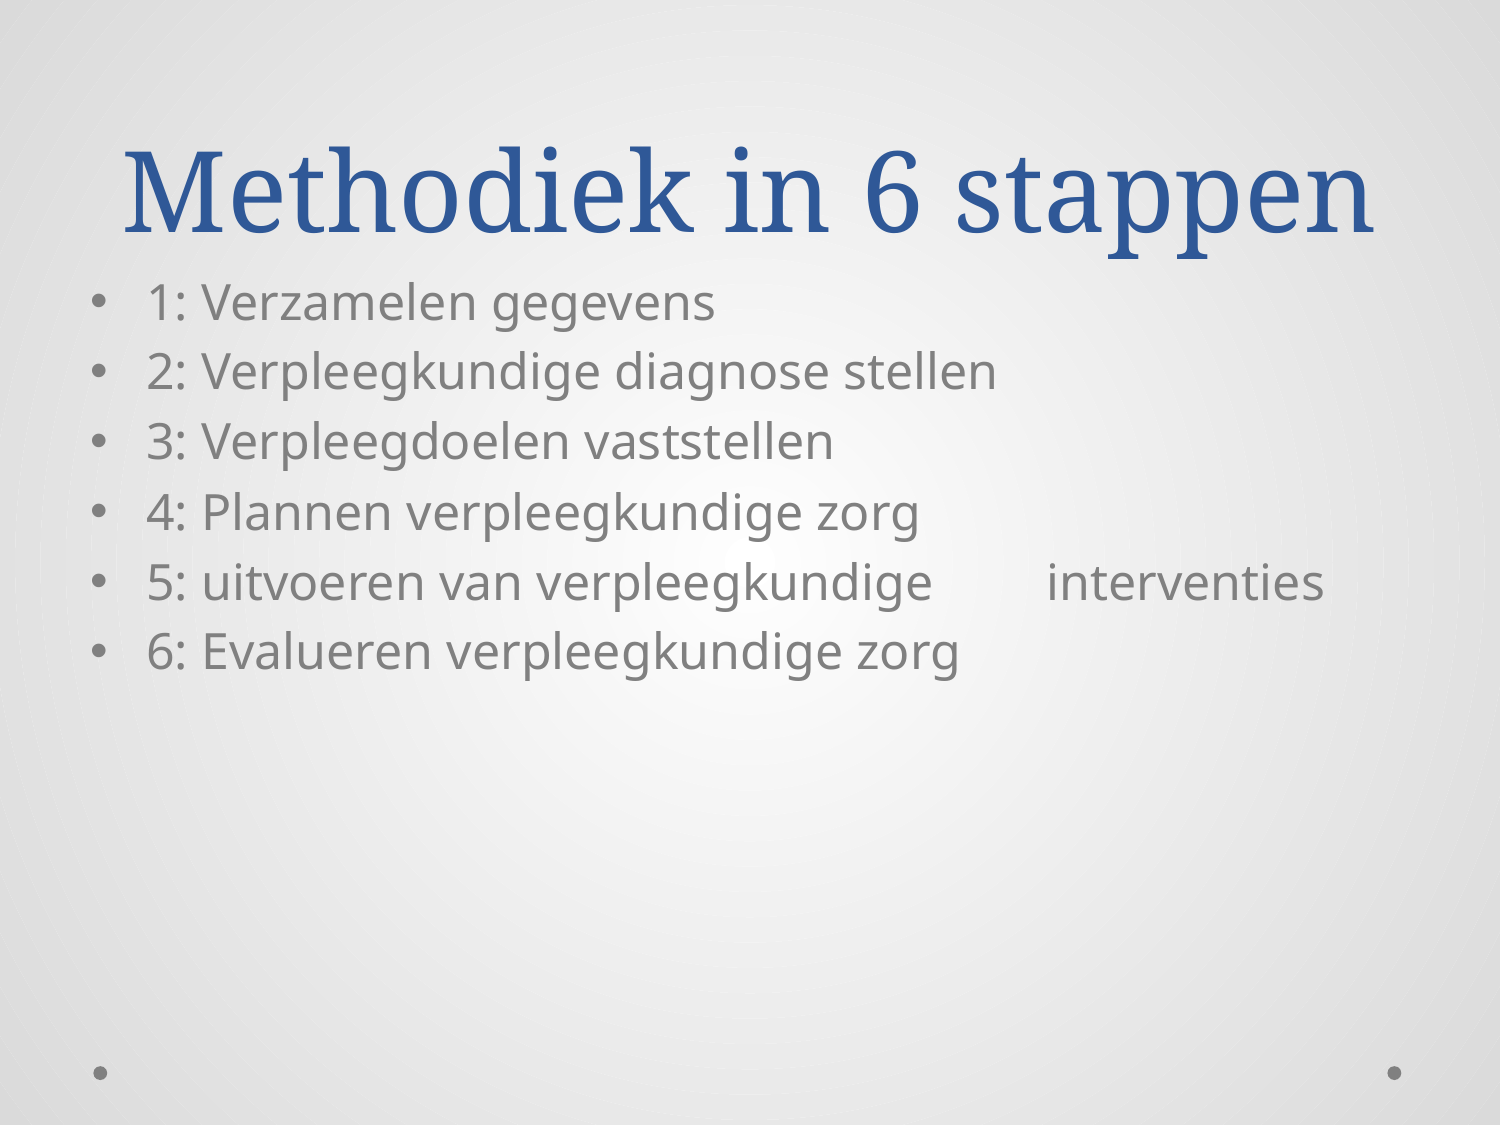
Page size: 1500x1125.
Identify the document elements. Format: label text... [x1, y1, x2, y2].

title Methodiek in 6 stappen [75, 0, 1425, 262]
list 1: Verzamelen gegevens 2: Verpleegkundige diagnose stellen 3: Verpleegdoelen vaststellen 4: Plannen verpleegkundige zorg 5: uitvoeren van verpleegkundige interventies 6: Evalueren verpleegkundige zorg [75, 262, 1425, 1005]
